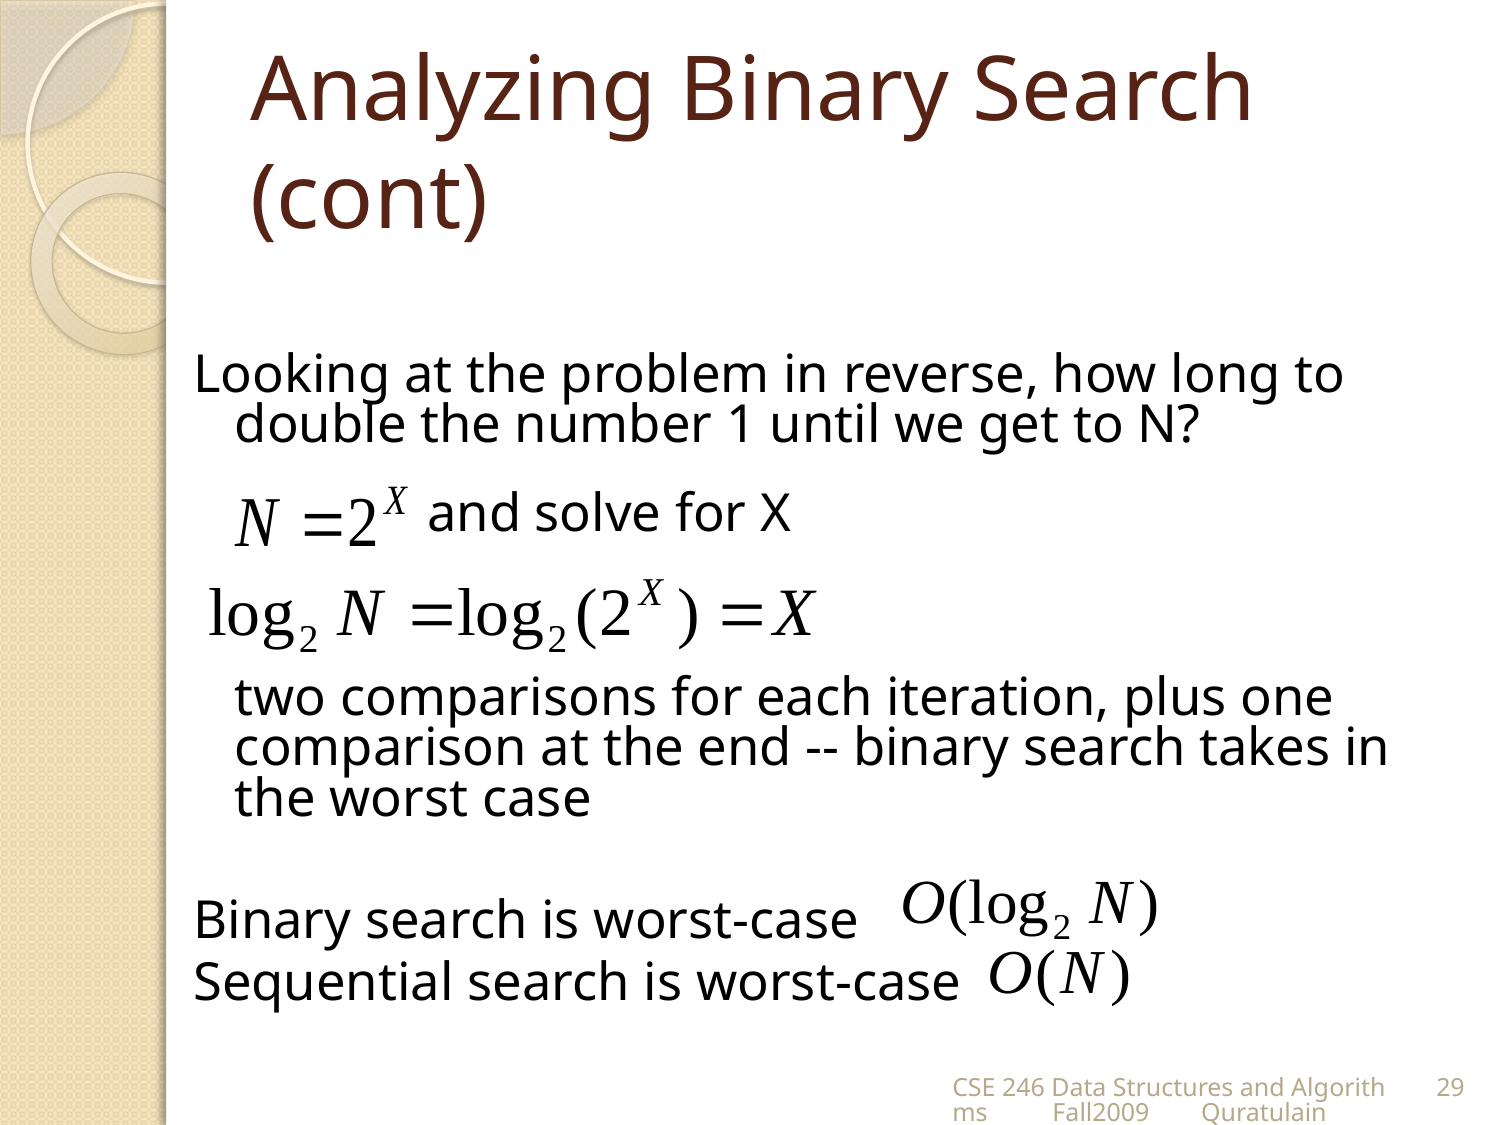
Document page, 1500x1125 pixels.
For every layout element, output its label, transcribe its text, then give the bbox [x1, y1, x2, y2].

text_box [198, 562, 837, 665]
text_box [892, 860, 1173, 951]
text_box Looking at the problem in reverse, how long to double the number 1 until we get to N? and solve for X two comparisons for each iteration, plus one comparison at the end -- binary search takes in the worst case Binary search is worst-case Sequential search is worst-case [166, 344, 1442, 1020]
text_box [222, 468, 423, 559]
title Analyzing Binary Search (cont) [235, 45, 1466, 233]
slide_number 29 [1413, 1034, 1488, 1113]
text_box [979, 935, 1144, 1020]
footer CSE 246 Data Structures and Algorithms Fall2009 Quratulain [937, 1034, 1413, 1113]
